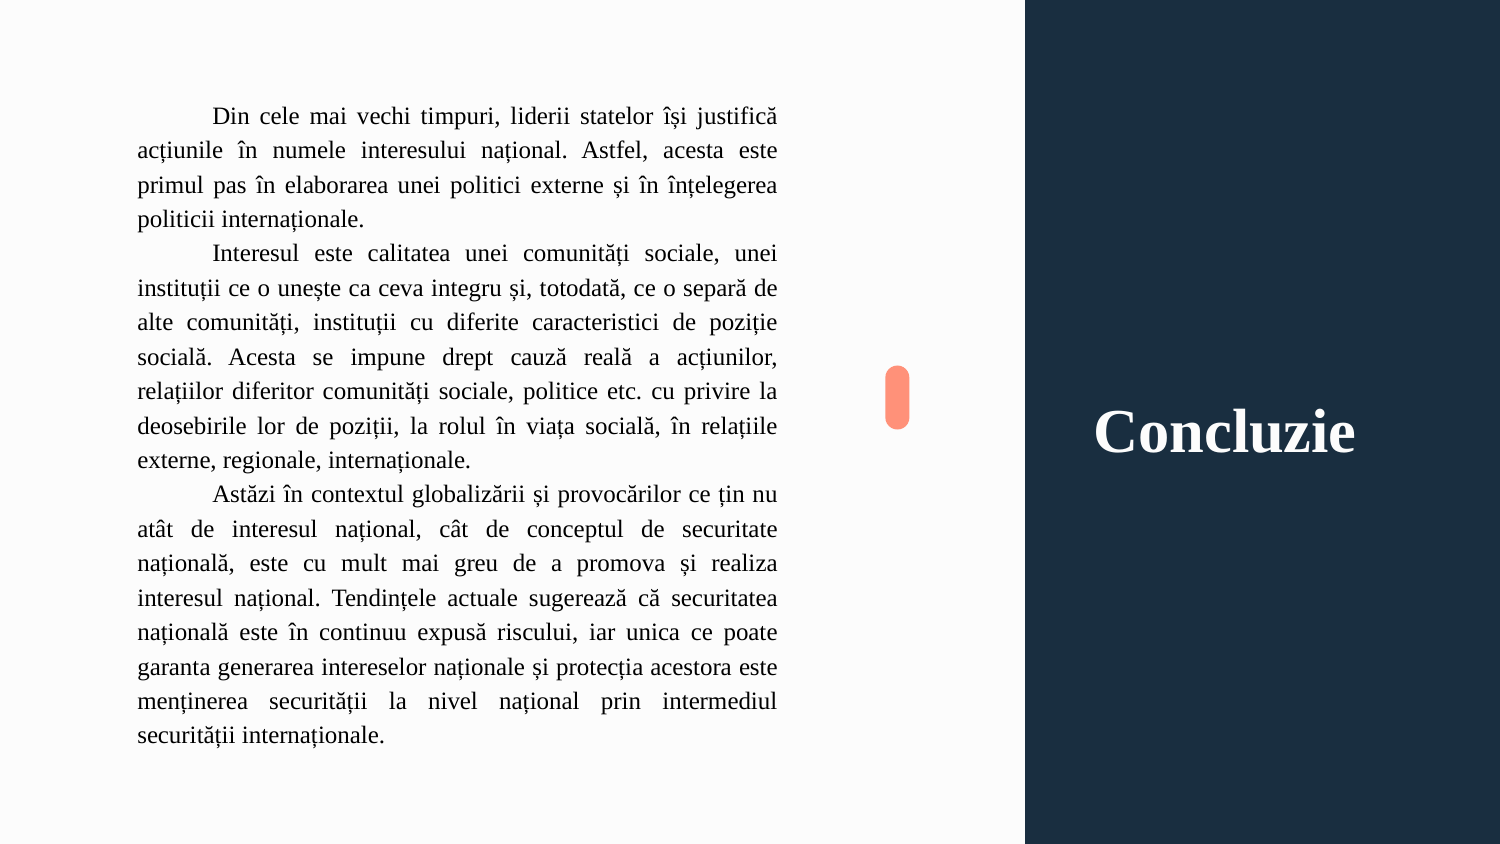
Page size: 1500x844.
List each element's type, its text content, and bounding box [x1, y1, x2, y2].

title Concluzie [1038, 280, 1397, 563]
list Din cele mai vechi timpuri, liderii statelor își justifică acțiunile în numele interesului național. Astfel, acesta este primul pas în elaborarea unei politici externe și în înțelegerea politicii internaționale. Interesul este calitatea unei comunități sociale, unei instituții ce o unește ca ceva integru și, totodată, ce o separă de alte comunități, instituții cu diferite caracteristici de poziție socială. Acesta se impune drept cauză reală a acțiunilor, relațiilor diferitor comunități sociale, politice etc. cu privire la deosebirile lor de poziții, la rolul în viața socială, în relațiile externe, regionale, internaționale. Astăzi în contextul globalizării și provocărilor ce țin nu atât de interesul național, cât de conceptul de securitate națională, este cu mult mai greu de a promova și realiza interesul național. Tendințele actuale sugerează că securitatea națională este în continuu expusă riscului, iar unica ce poate garanta generarea intereselor naționale și protecția acestora este menținerea securității la nivel național prin intermediul securității internaționale. [122, 0, 794, 844]
